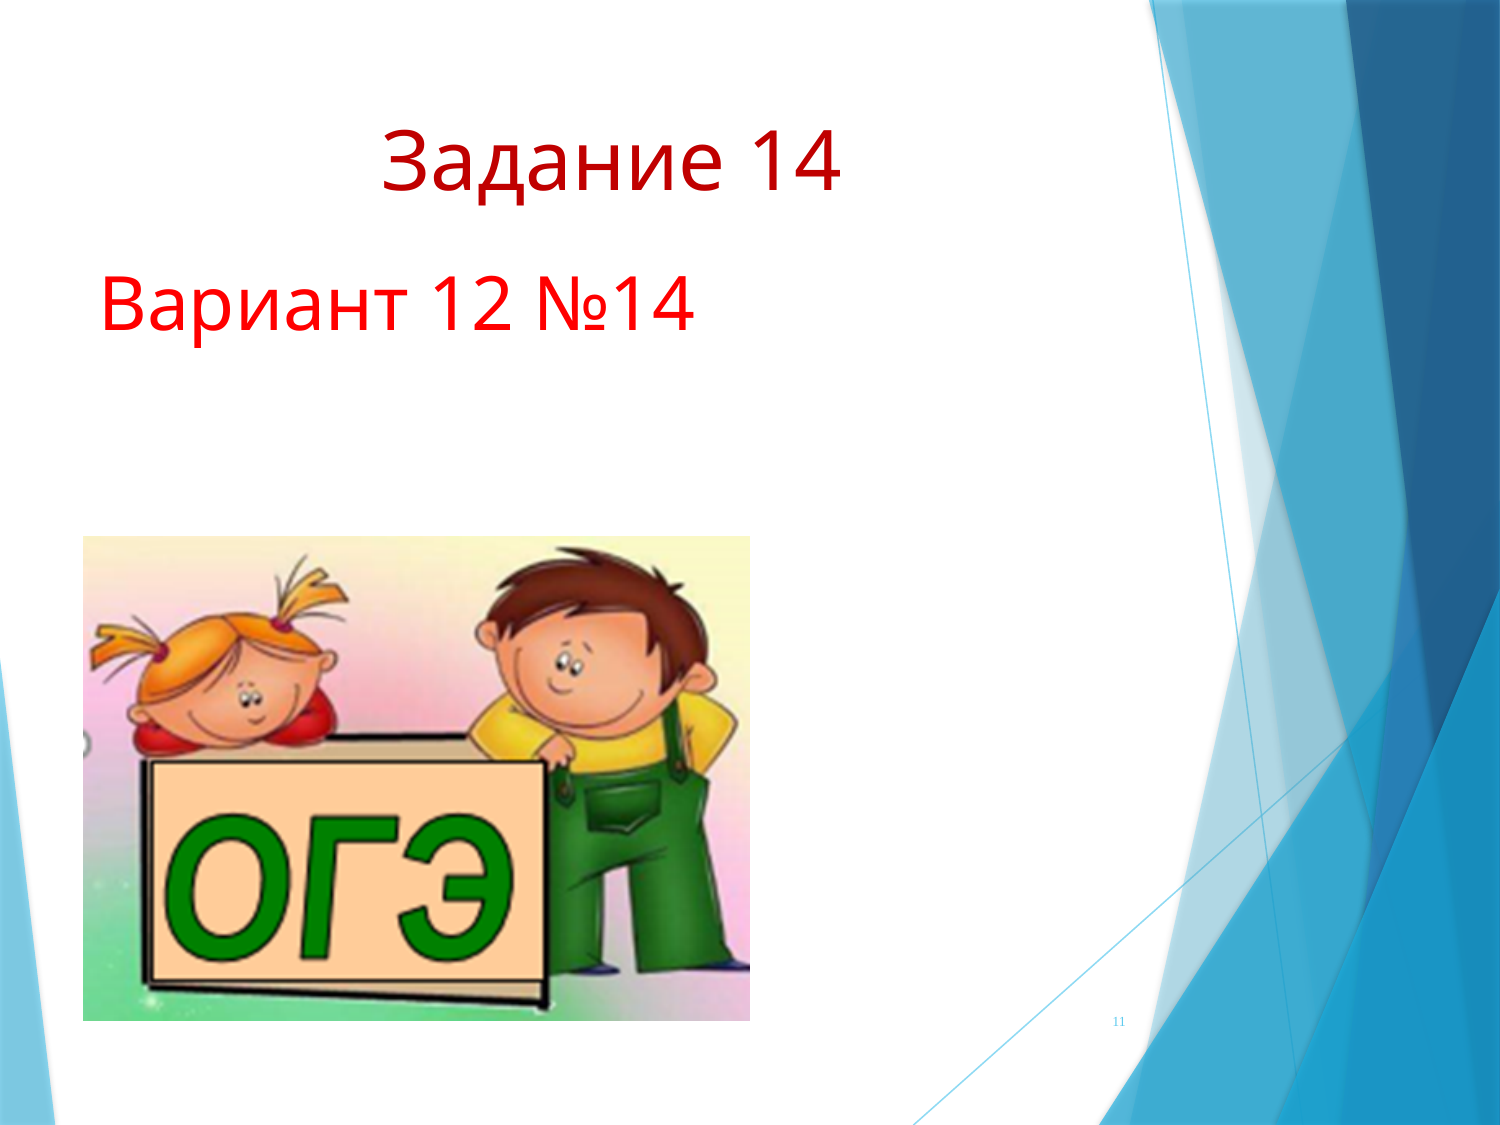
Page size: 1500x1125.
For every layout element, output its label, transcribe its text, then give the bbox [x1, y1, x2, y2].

slide_number 11 [1056, 991, 1141, 1051]
title Задание 14 [83, 99, 1141, 248]
picture [82, 536, 751, 1022]
list Вариант 12 №14 [83, 248, 1141, 992]
